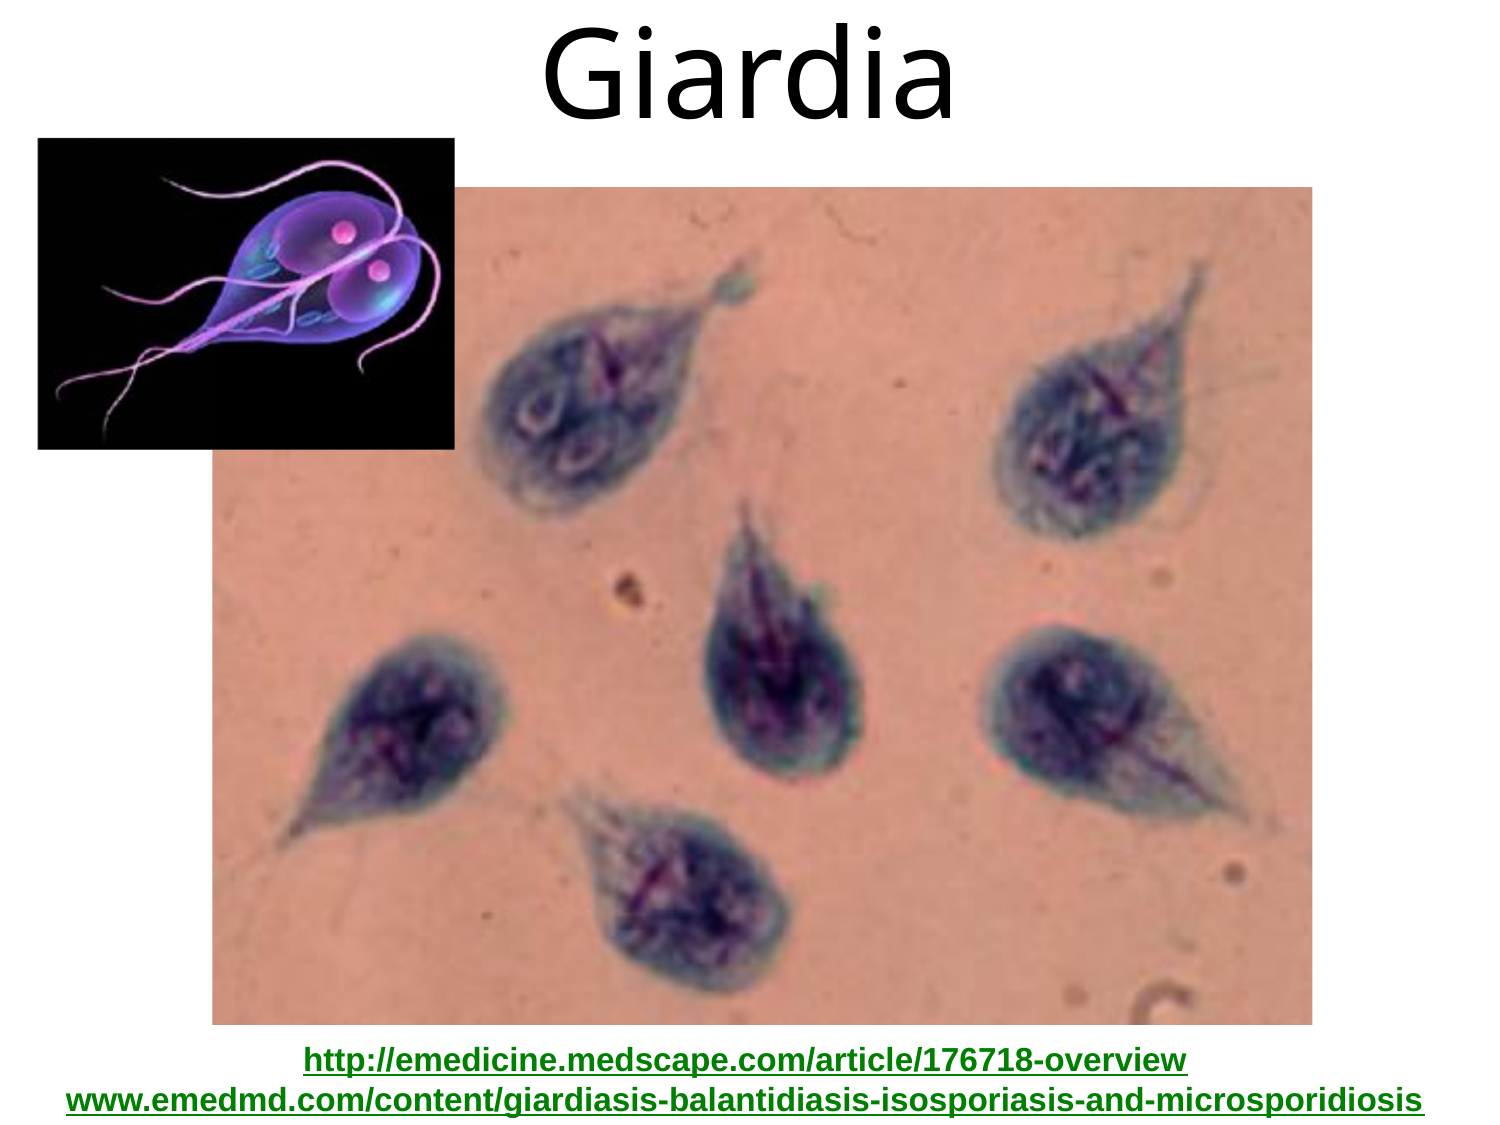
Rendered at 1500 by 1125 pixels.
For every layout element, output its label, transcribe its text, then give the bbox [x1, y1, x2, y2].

picture [37, 137, 1313, 1026]
title Giardia [0, 12, 1500, 125]
footer http://emedicine.medscape.com/article/176718-overview www.emedmd.com/content/giardiasis-balantidiasis-isosporiasis-and-microsporidiosis [0, 1037, 1500, 1120]
